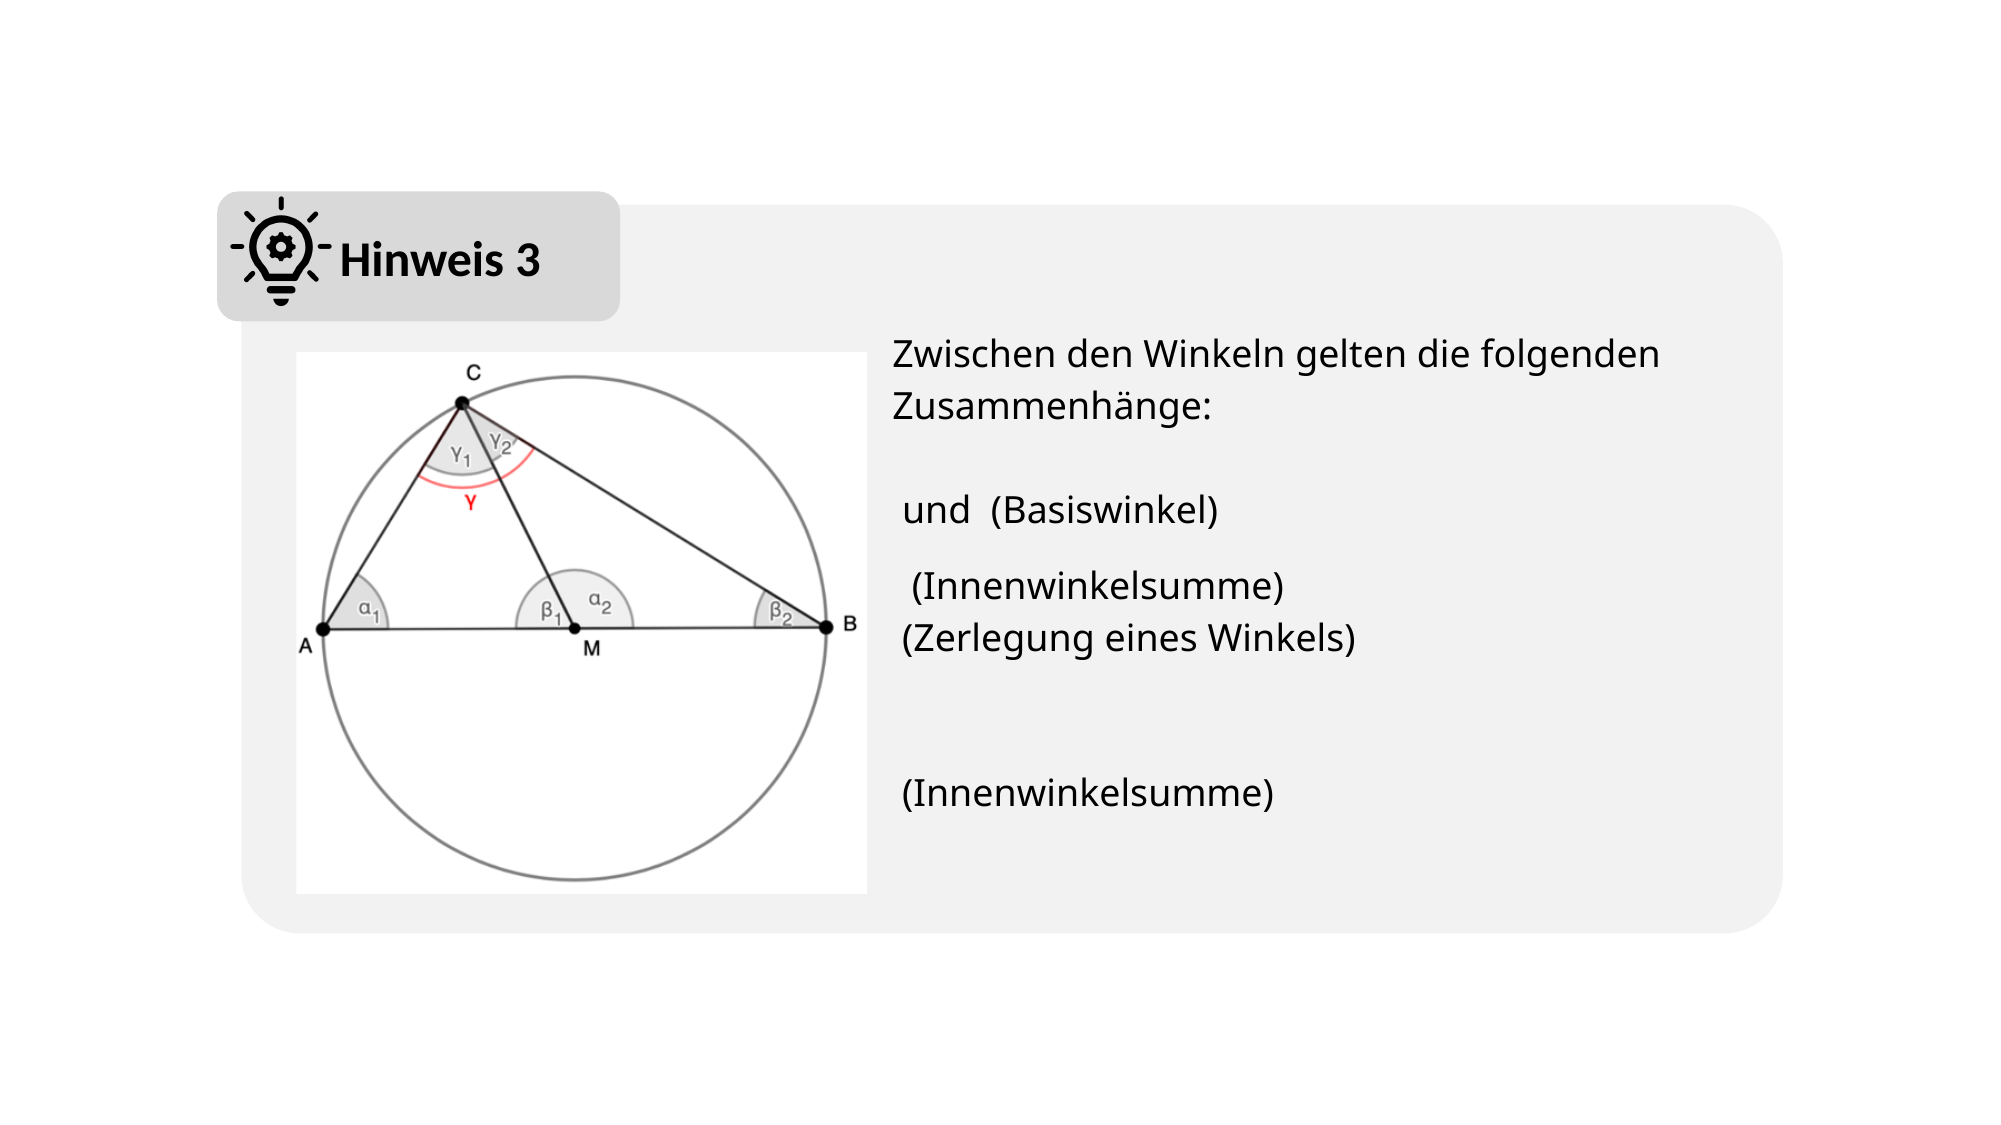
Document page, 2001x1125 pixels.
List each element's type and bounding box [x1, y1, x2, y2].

text_box [216, 190, 1784, 934]
